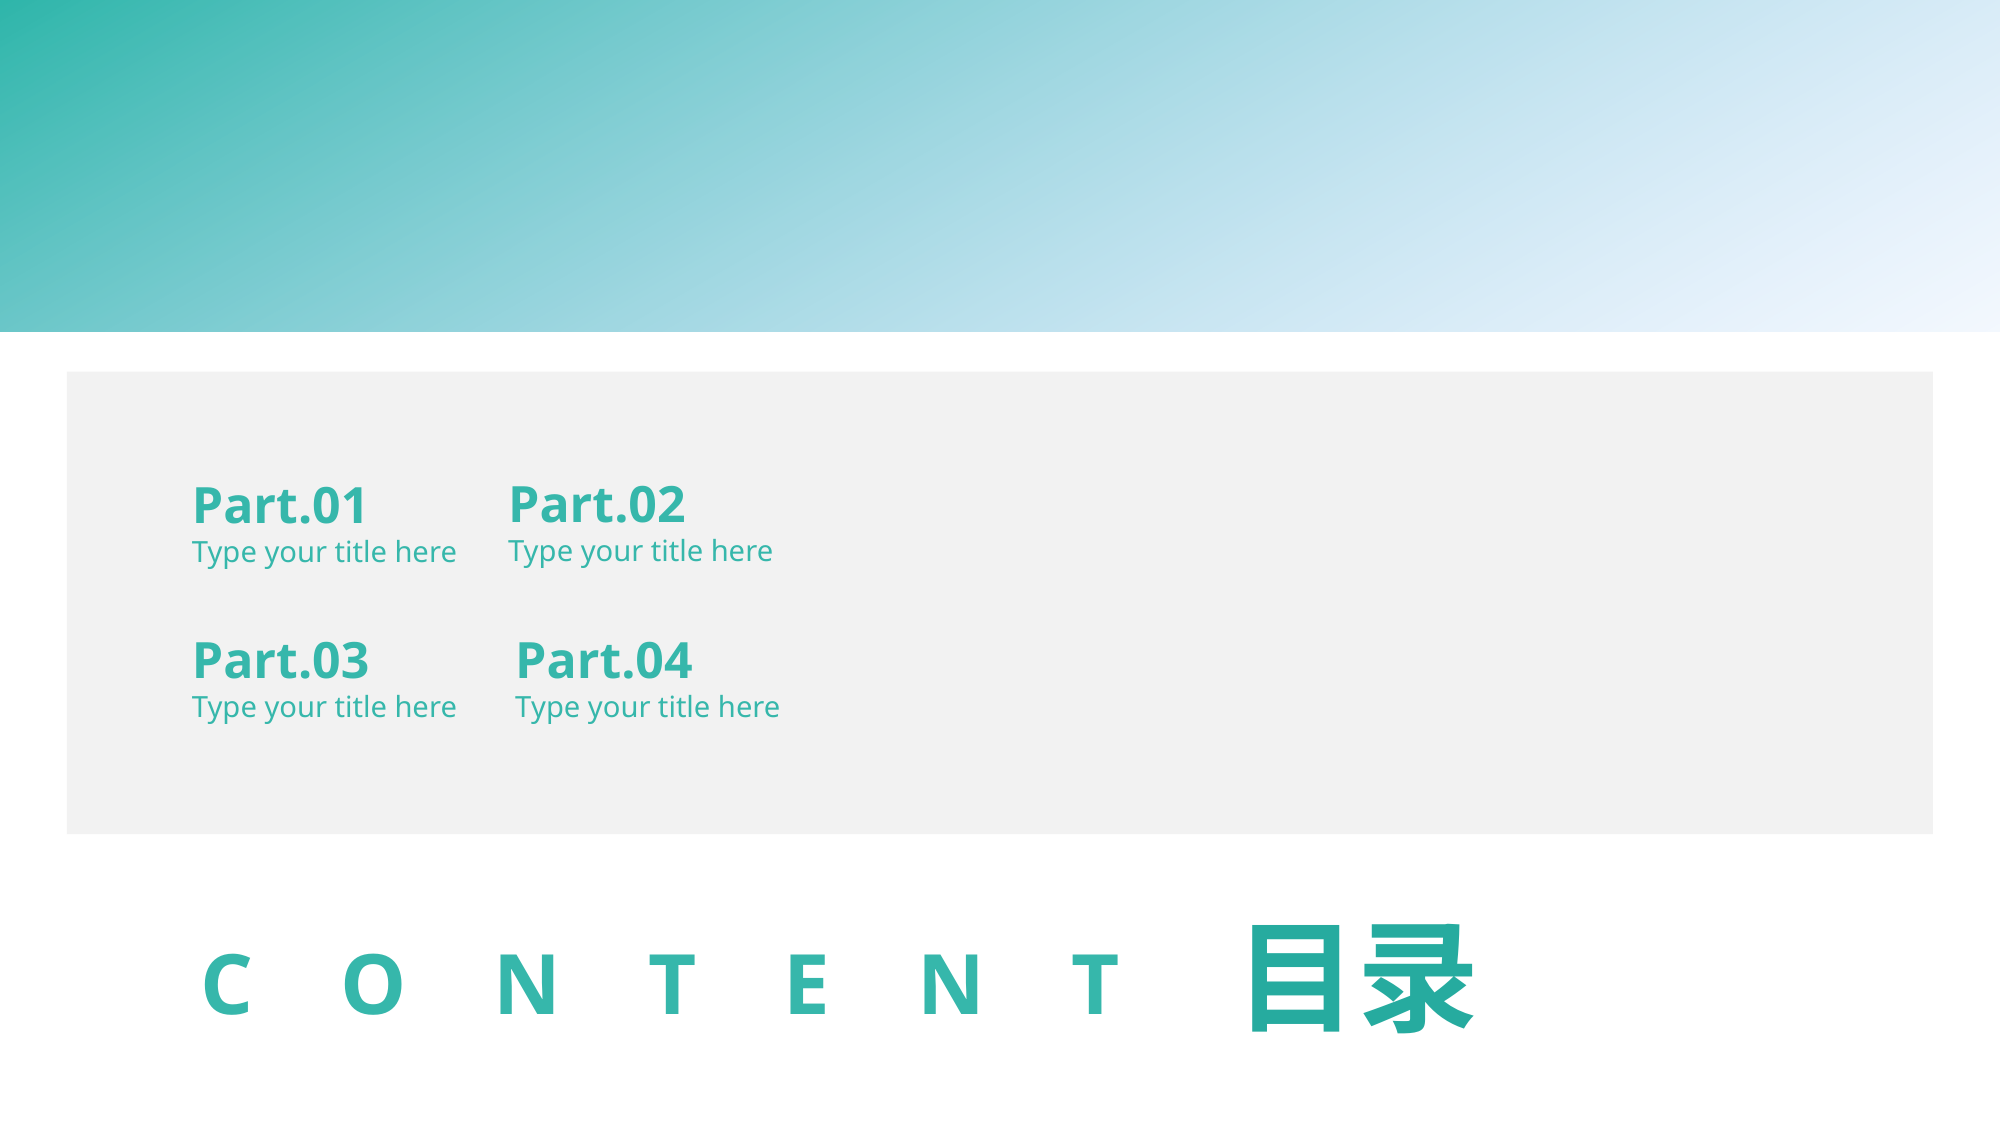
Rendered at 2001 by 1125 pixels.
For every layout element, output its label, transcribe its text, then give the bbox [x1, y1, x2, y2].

text_box Part.02 Type your title here [493, 465, 829, 575]
text_box C O N T E N T [37, 924, 1220, 1039]
text_box [66, 371, 1934, 835]
text_box Part.03 Type your title here [177, 621, 500, 732]
text_box 目录 [1220, 893, 1496, 1055]
text_box [0, 0, 2000, 332]
text_box Part.01 Type your title here [177, 466, 512, 576]
text_box Part.04 Type your title here [500, 621, 836, 732]
